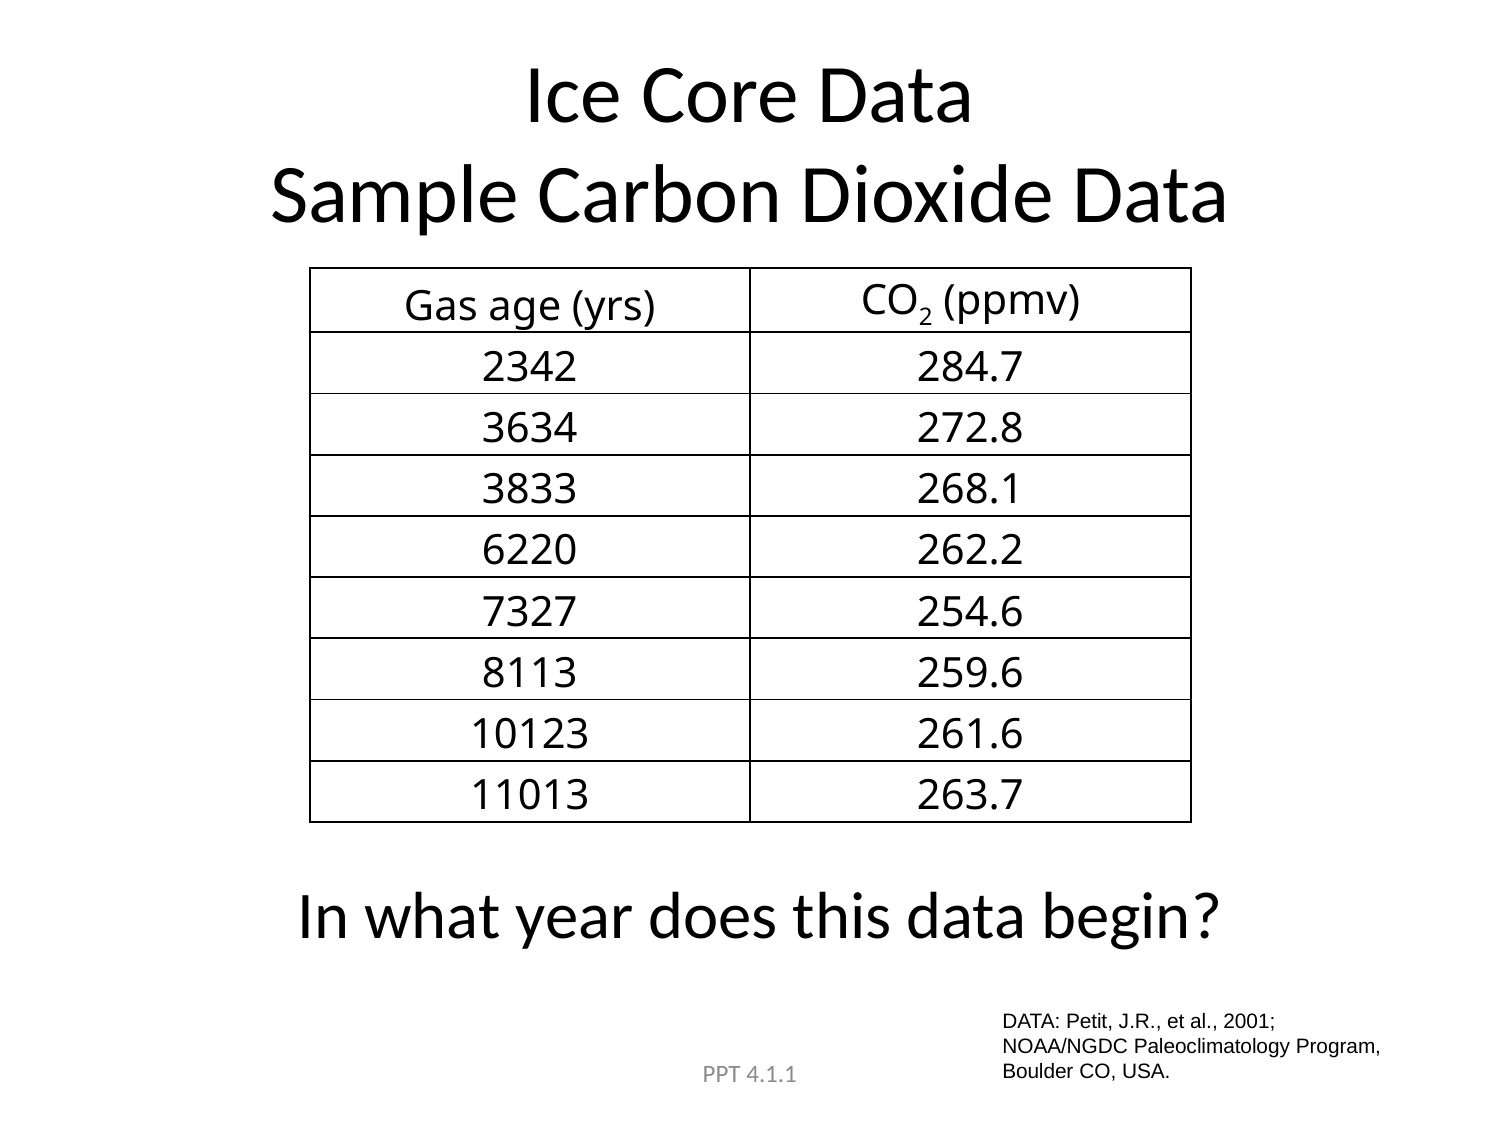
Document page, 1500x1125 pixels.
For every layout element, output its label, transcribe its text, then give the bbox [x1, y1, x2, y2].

table_cell 3833 [311, 456, 749, 515]
table_cell 262.2 [751, 517, 1190, 576]
table_header Gas age (yrs) [311, 269, 749, 331]
table_cell 8113 [311, 639, 749, 699]
table_cell 3634 [311, 394, 749, 454]
table_cell 268.1 [751, 456, 1190, 515]
table_cell 2342 [311, 333, 749, 393]
table_header CO2 (ppmv) [751, 269, 1190, 331]
table_cell 6220 [311, 517, 749, 576]
table_cell 11013 [311, 762, 749, 821]
title Ice Core Data Sample Carbon Dioxide Data [75, 45, 1425, 233]
table_cell 261.6 [751, 700, 1190, 760]
footer PPT 4.1.1 [512, 1042, 988, 1103]
text_box DATA: Petit, J.R., et al., 2001; NOAA/NGDC Paleoclimatology Program, Boulder CO, USA. [987, 1000, 1464, 1091]
table_cell 263.7 [751, 762, 1190, 821]
table_cell 7327 [311, 578, 749, 637]
table_cell 254.6 [751, 578, 1190, 637]
table_cell 10123 [311, 700, 749, 760]
table_cell 272.8 [751, 394, 1190, 454]
text_box In what year does this data begin? [229, 863, 1290, 959]
table_cell 259.6 [751, 639, 1190, 699]
table_cell 284.7 [751, 333, 1190, 393]
